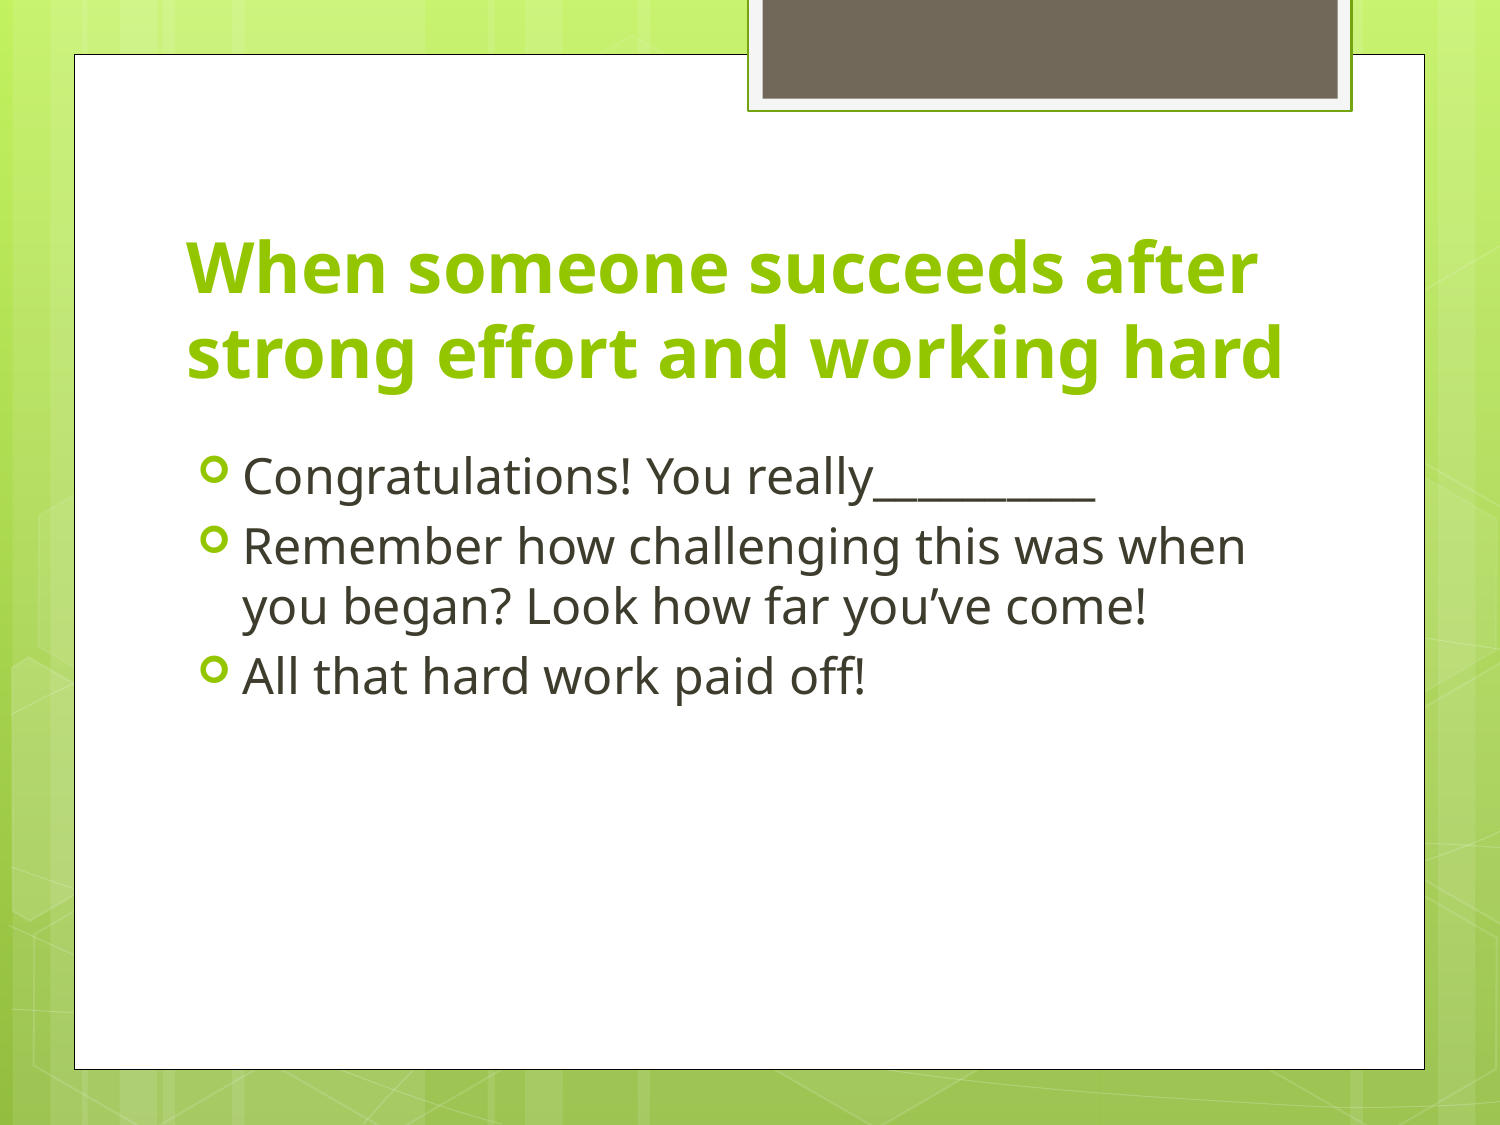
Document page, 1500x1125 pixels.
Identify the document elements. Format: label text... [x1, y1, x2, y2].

list Congratulations! You really__________ Remember how challenging this was when you began? Look how far you’ve come! All that hard work paid off! [171, 436, 1350, 1013]
title When someone succeeds after strong effort and working hard [171, 212, 1324, 400]
